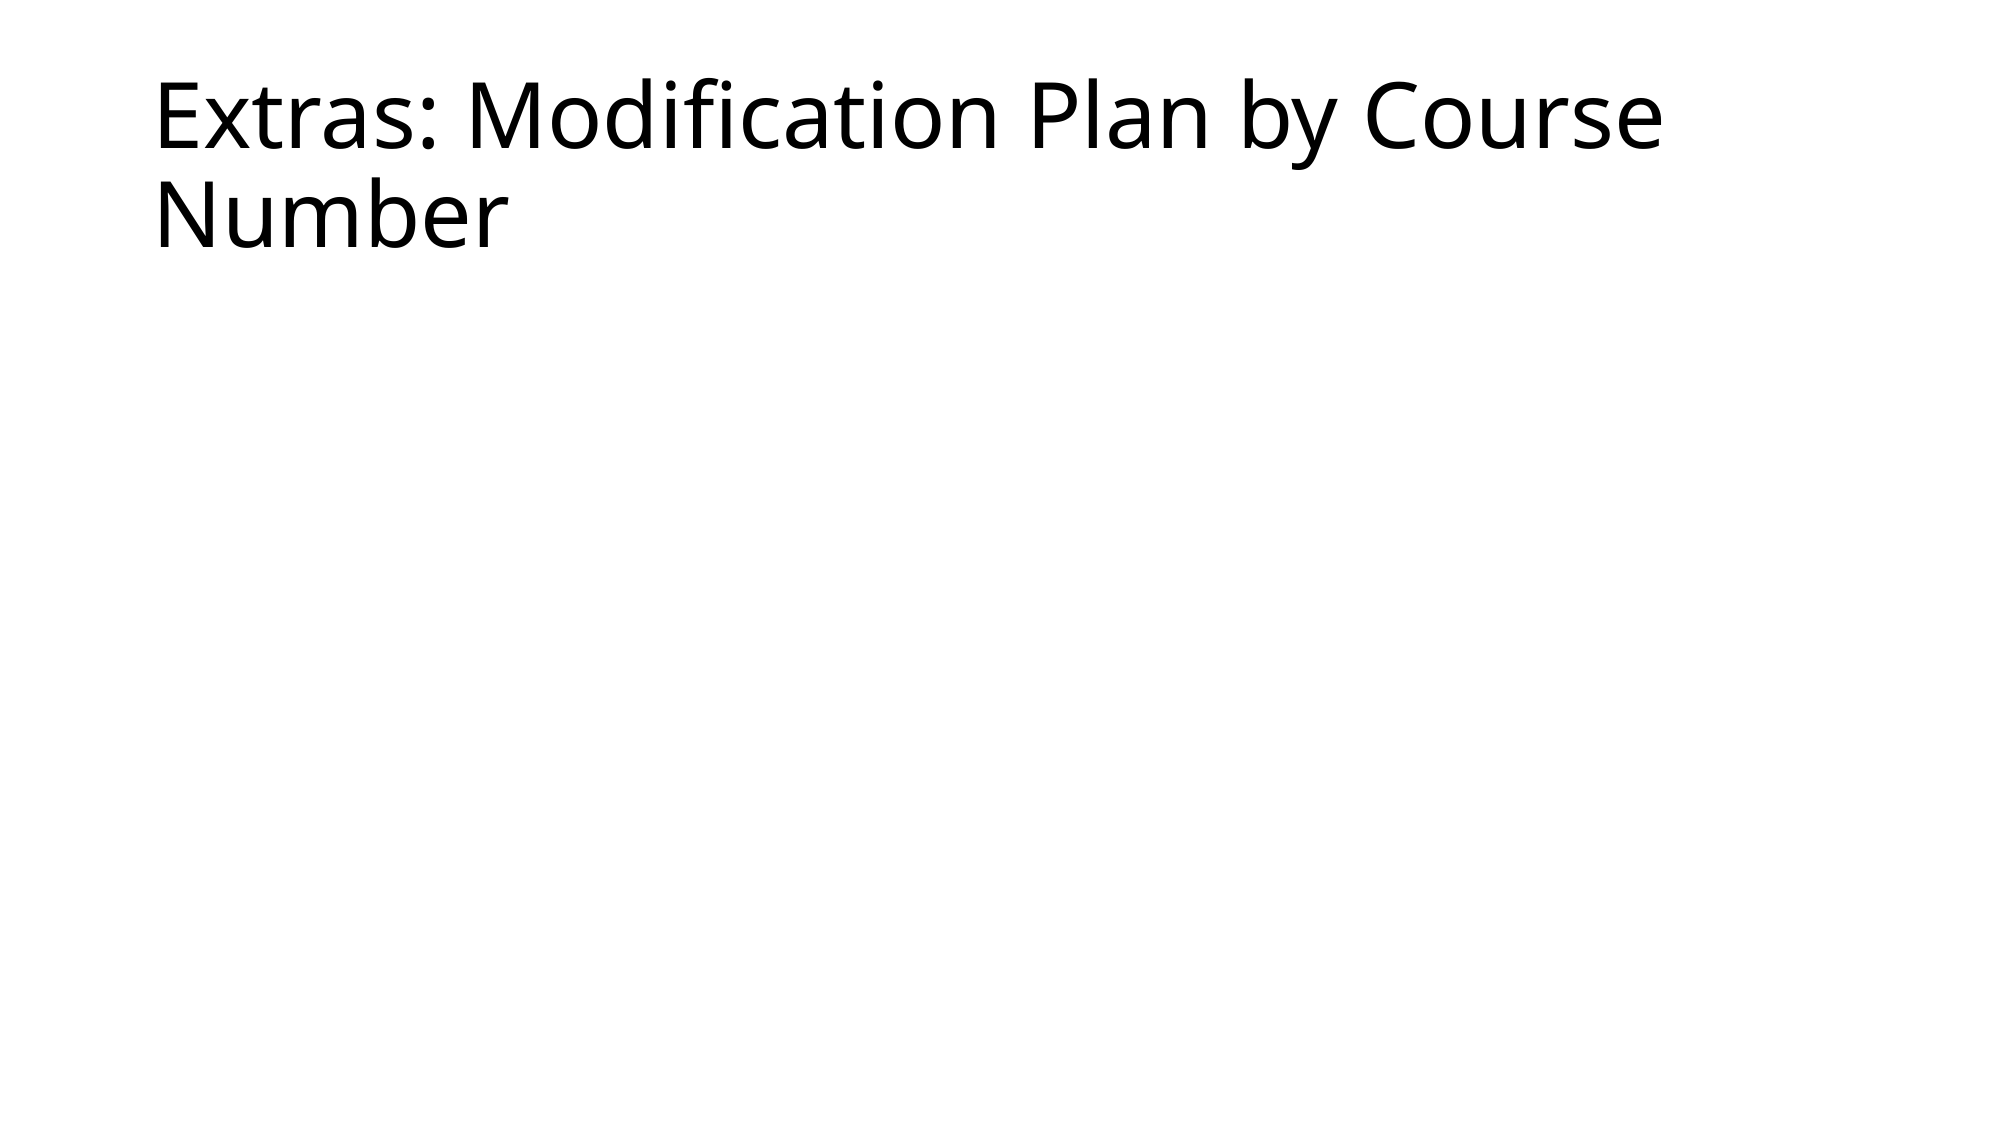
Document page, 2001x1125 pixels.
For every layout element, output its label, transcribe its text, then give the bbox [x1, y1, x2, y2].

title Extras: Modification Plan by Course Number [137, 59, 1863, 278]
